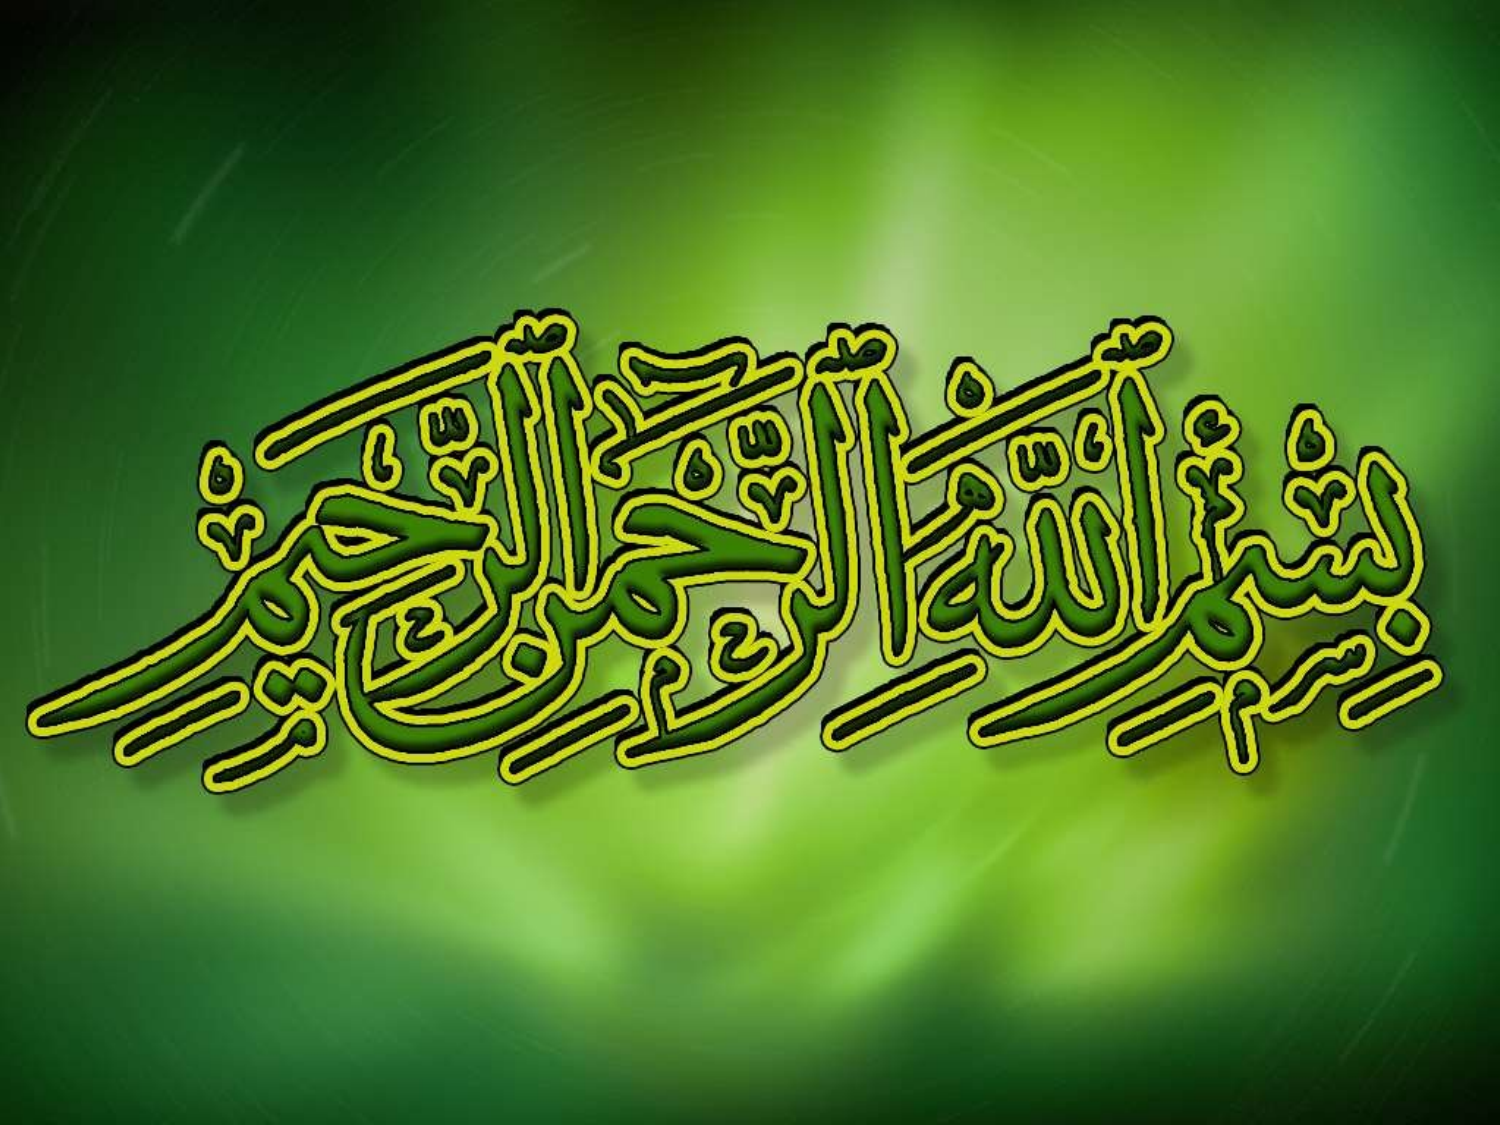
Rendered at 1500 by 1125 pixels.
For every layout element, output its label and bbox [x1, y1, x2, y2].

text_box [0, 0, 1500, 1125]
